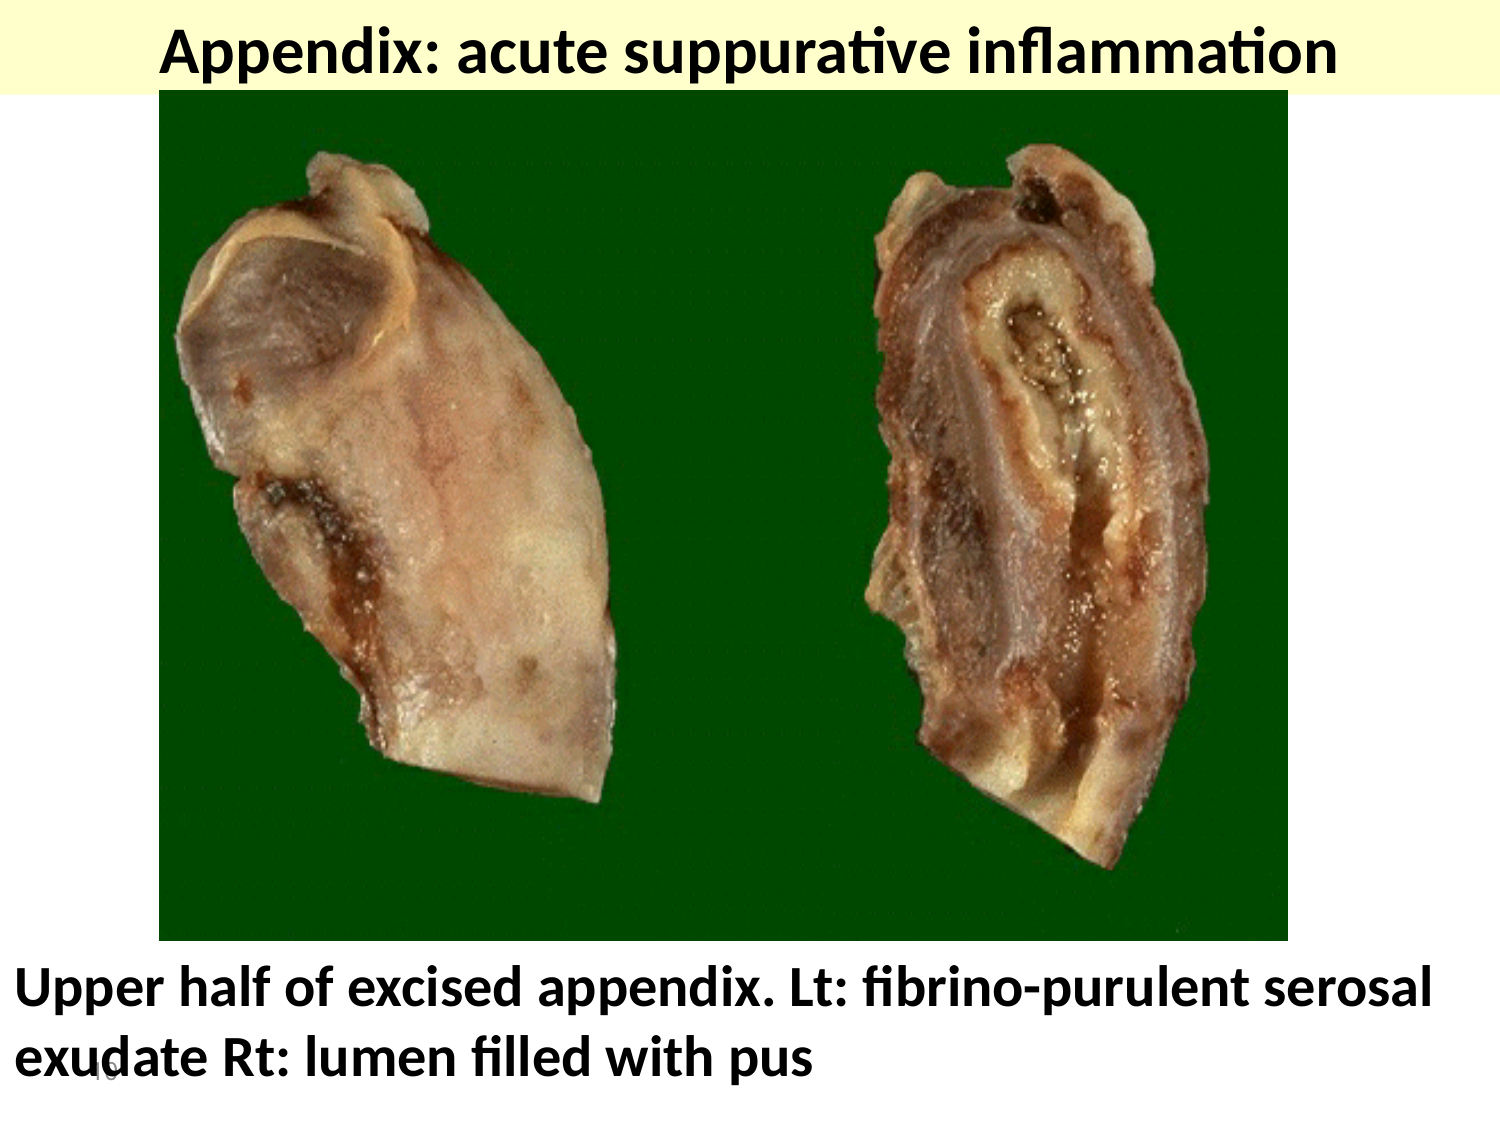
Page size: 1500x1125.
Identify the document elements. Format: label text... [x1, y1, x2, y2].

text_box Upper half of excised appendix. Lt: fibrino-purulent serosal exudate Rt: lumen filled with pus [0, 940, 1500, 1096]
text_box Appendix: acute suppurative inflammation [0, 0, 1500, 95]
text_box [159, 89, 1288, 941]
slide_number 10 [75, 1042, 425, 1103]
